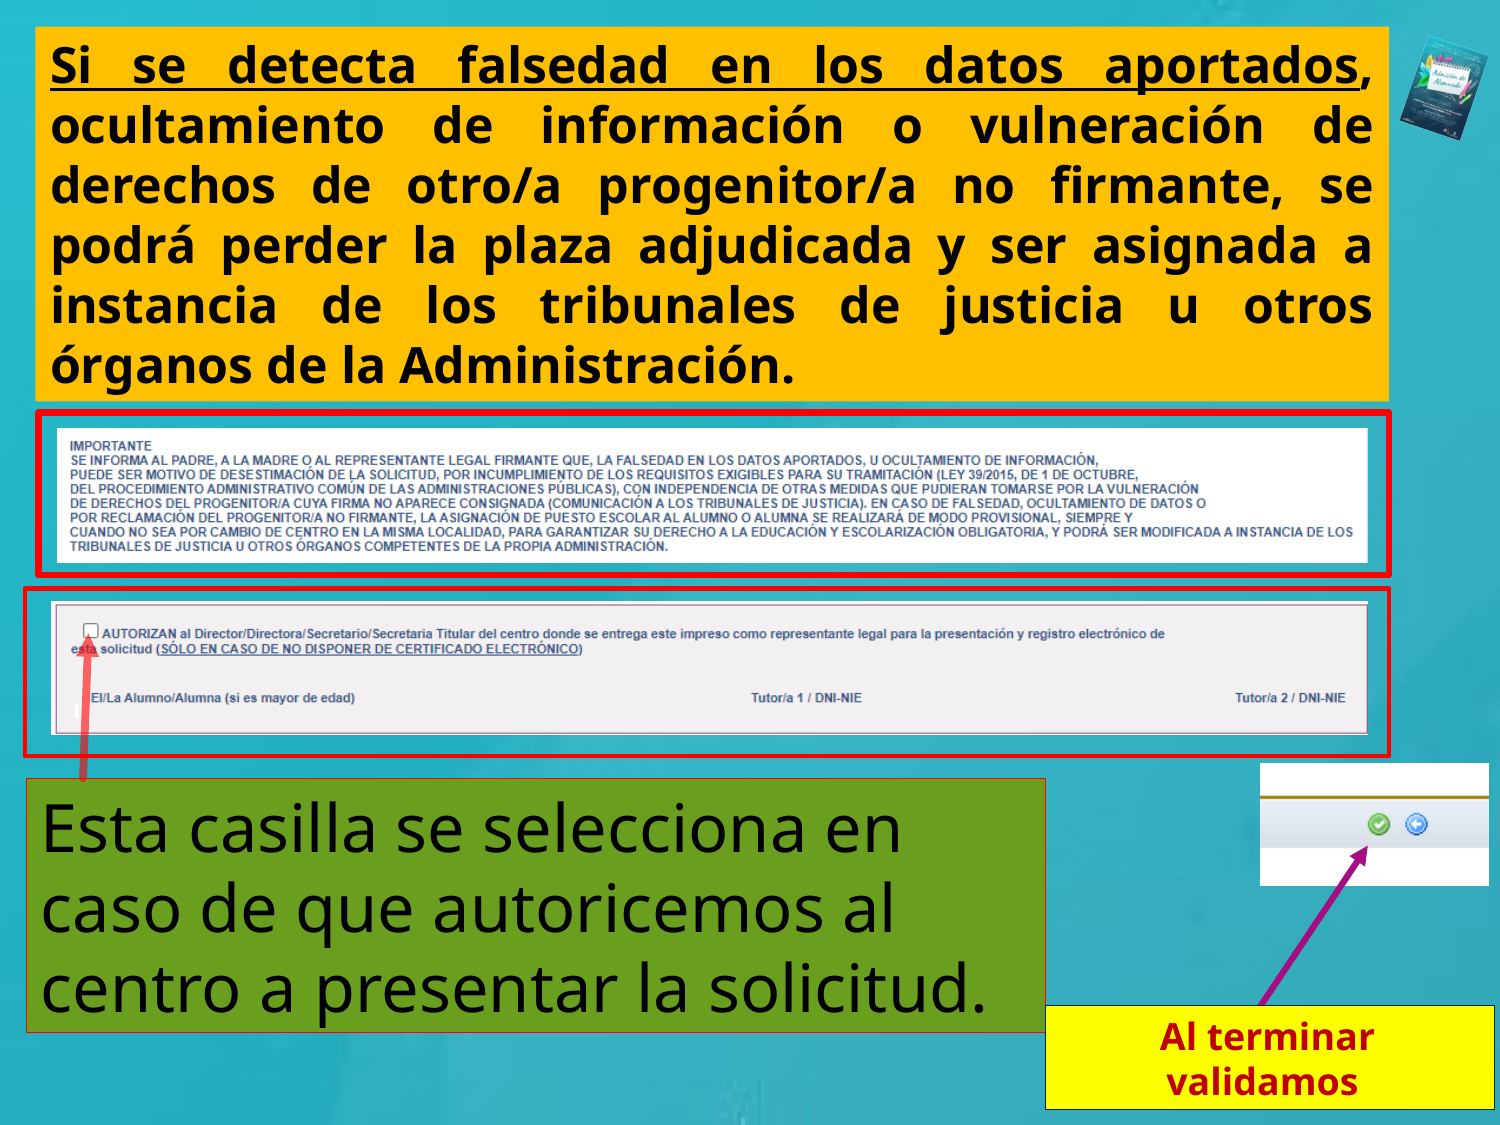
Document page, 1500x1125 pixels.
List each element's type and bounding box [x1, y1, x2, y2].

text_box [1248, 845, 1368, 1025]
text_box [82, 633, 89, 779]
picture [0, 0, 1500, 1125]
